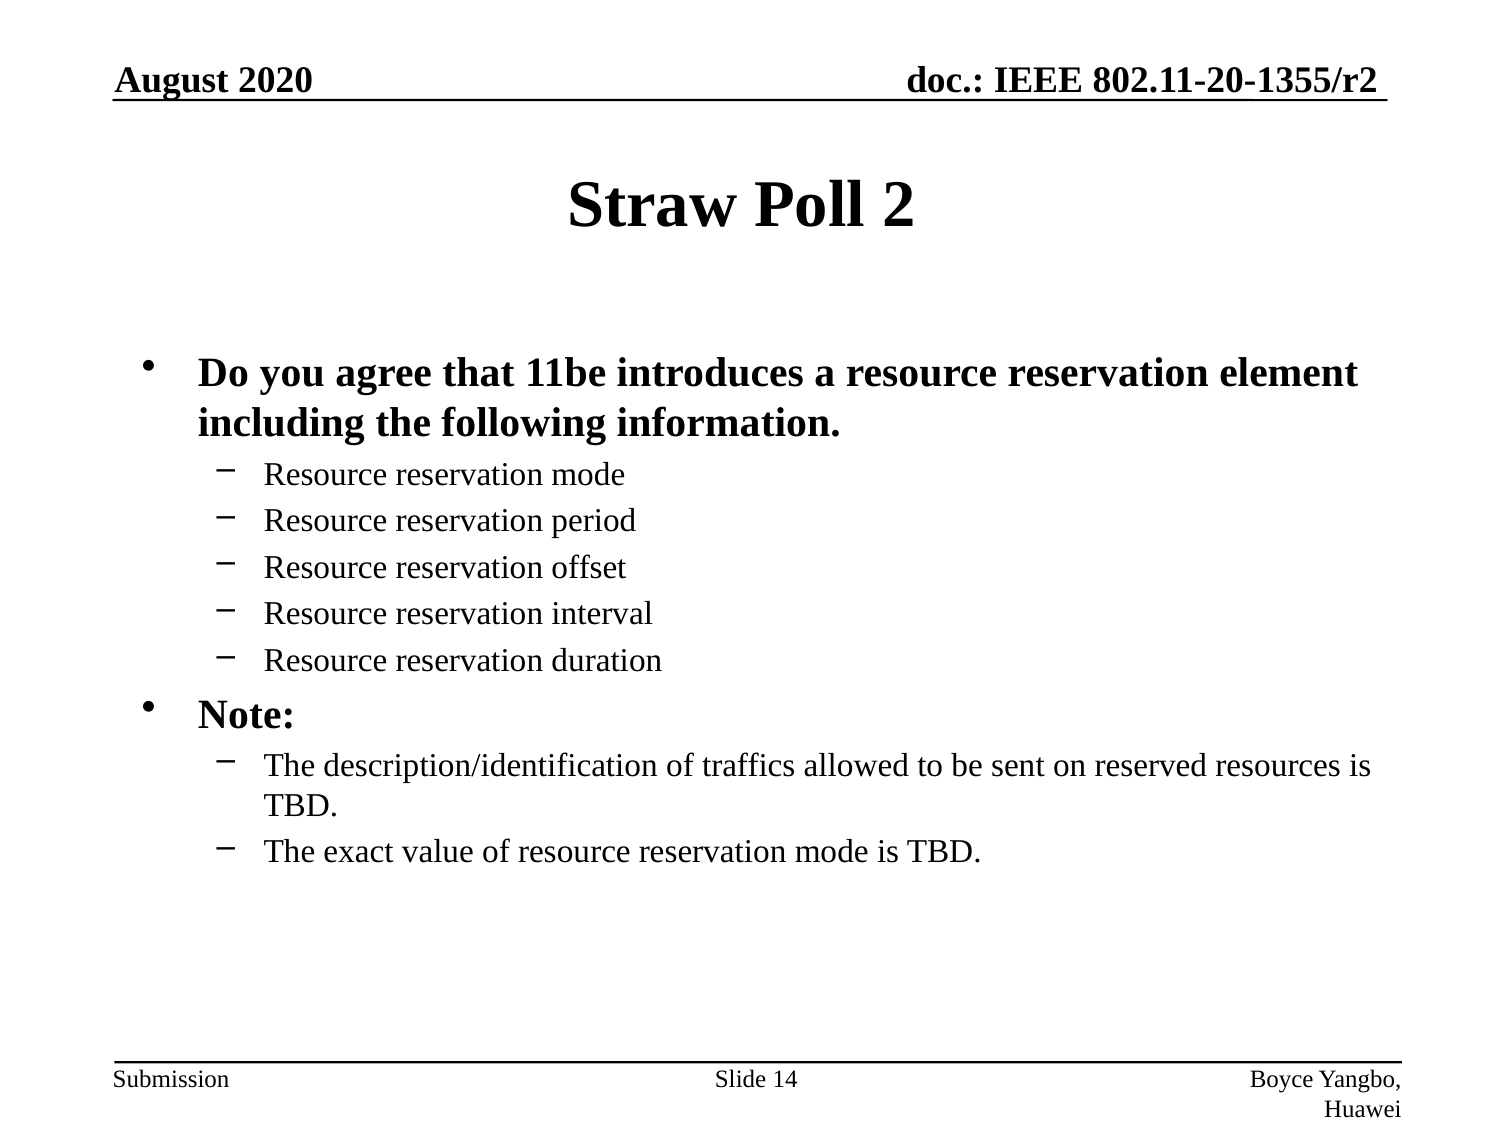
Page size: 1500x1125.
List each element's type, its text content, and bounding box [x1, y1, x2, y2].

list Do you agree that 11be introduces a resource reservation element including the following information. Resource reservation mode Resource reservation period Resource reservation offset Resource reservation interval Resource reservation duration Note: The description/identification of traffics allowed to be sent on reserved resources is TBD. The exact value of resource reservation mode is TBD. [126, 337, 1402, 1013]
title Straw Poll 2 [112, 112, 1388, 288]
slide_number Slide 14 [712, 1061, 800, 1093]
footer Boyce Yangbo, Huawei [1186, 1061, 1402, 1093]
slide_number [114, 54, 316, 101]
